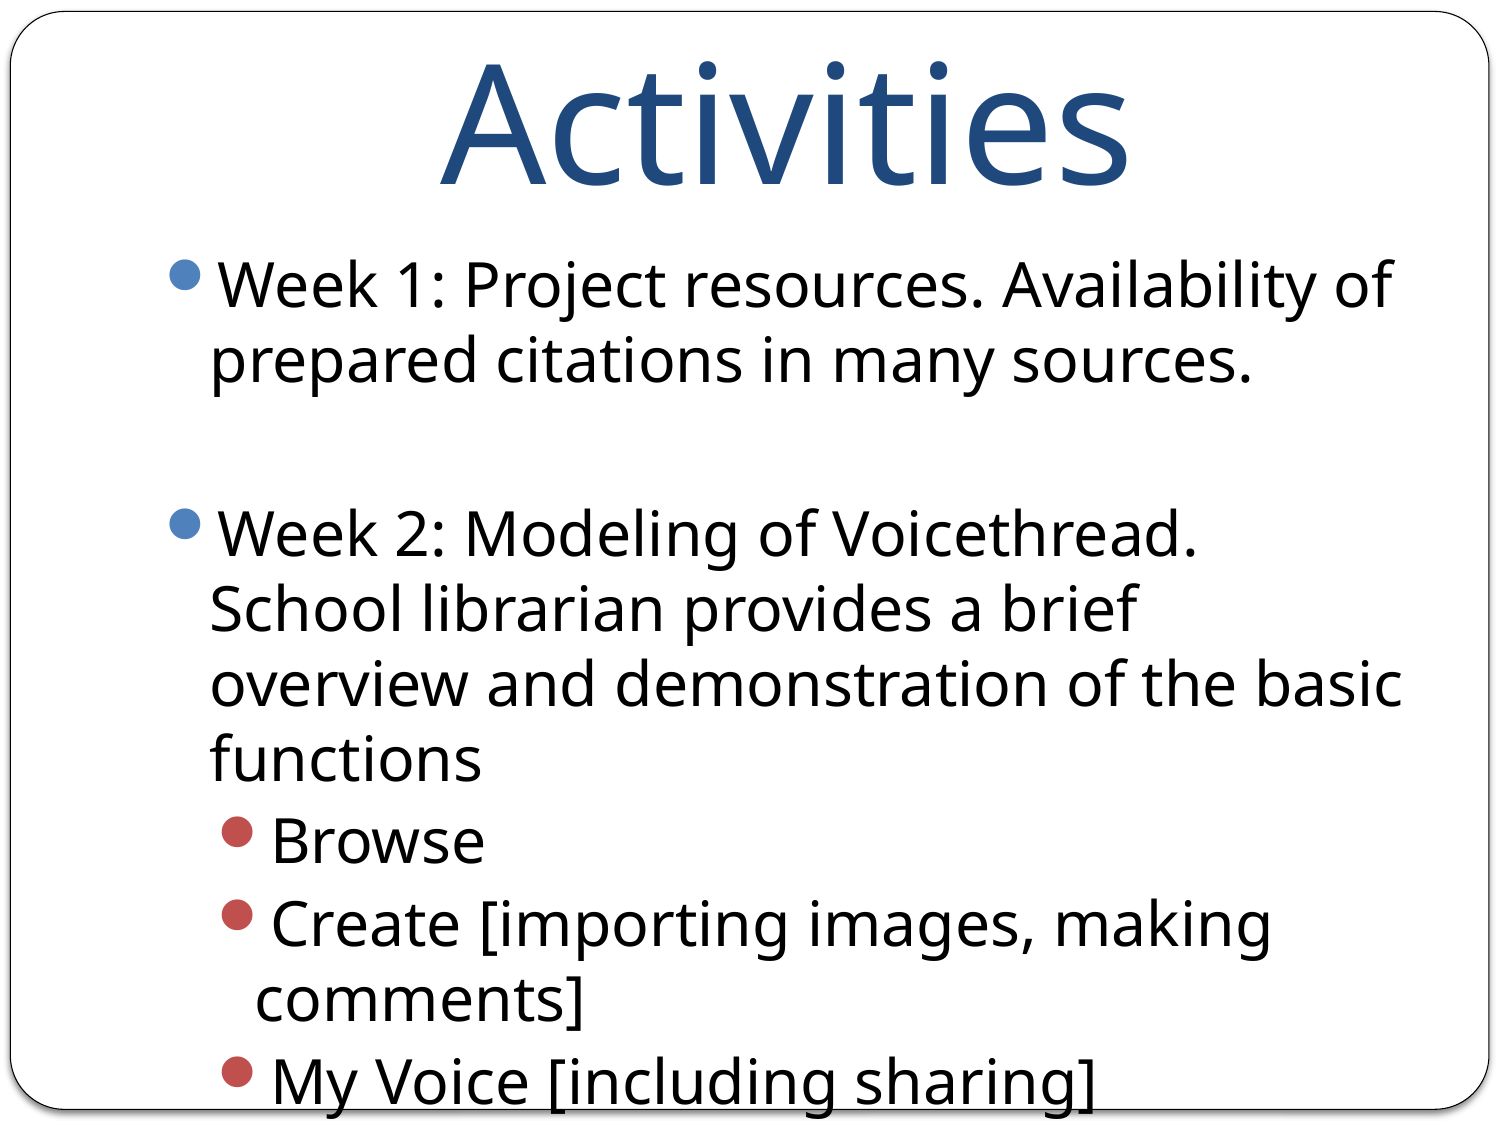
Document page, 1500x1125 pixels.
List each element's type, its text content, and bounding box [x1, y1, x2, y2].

title Activities [149, 44, 1426, 233]
list Week 1: Project resources. Availability of prepared citations in many sources. Week 2: Modeling of Voicethread. School librarian provides a brief overview and demonstration of the basic functions Browse Create [importing images, making comments] My Voice [including sharing] [149, 237, 1426, 988]
